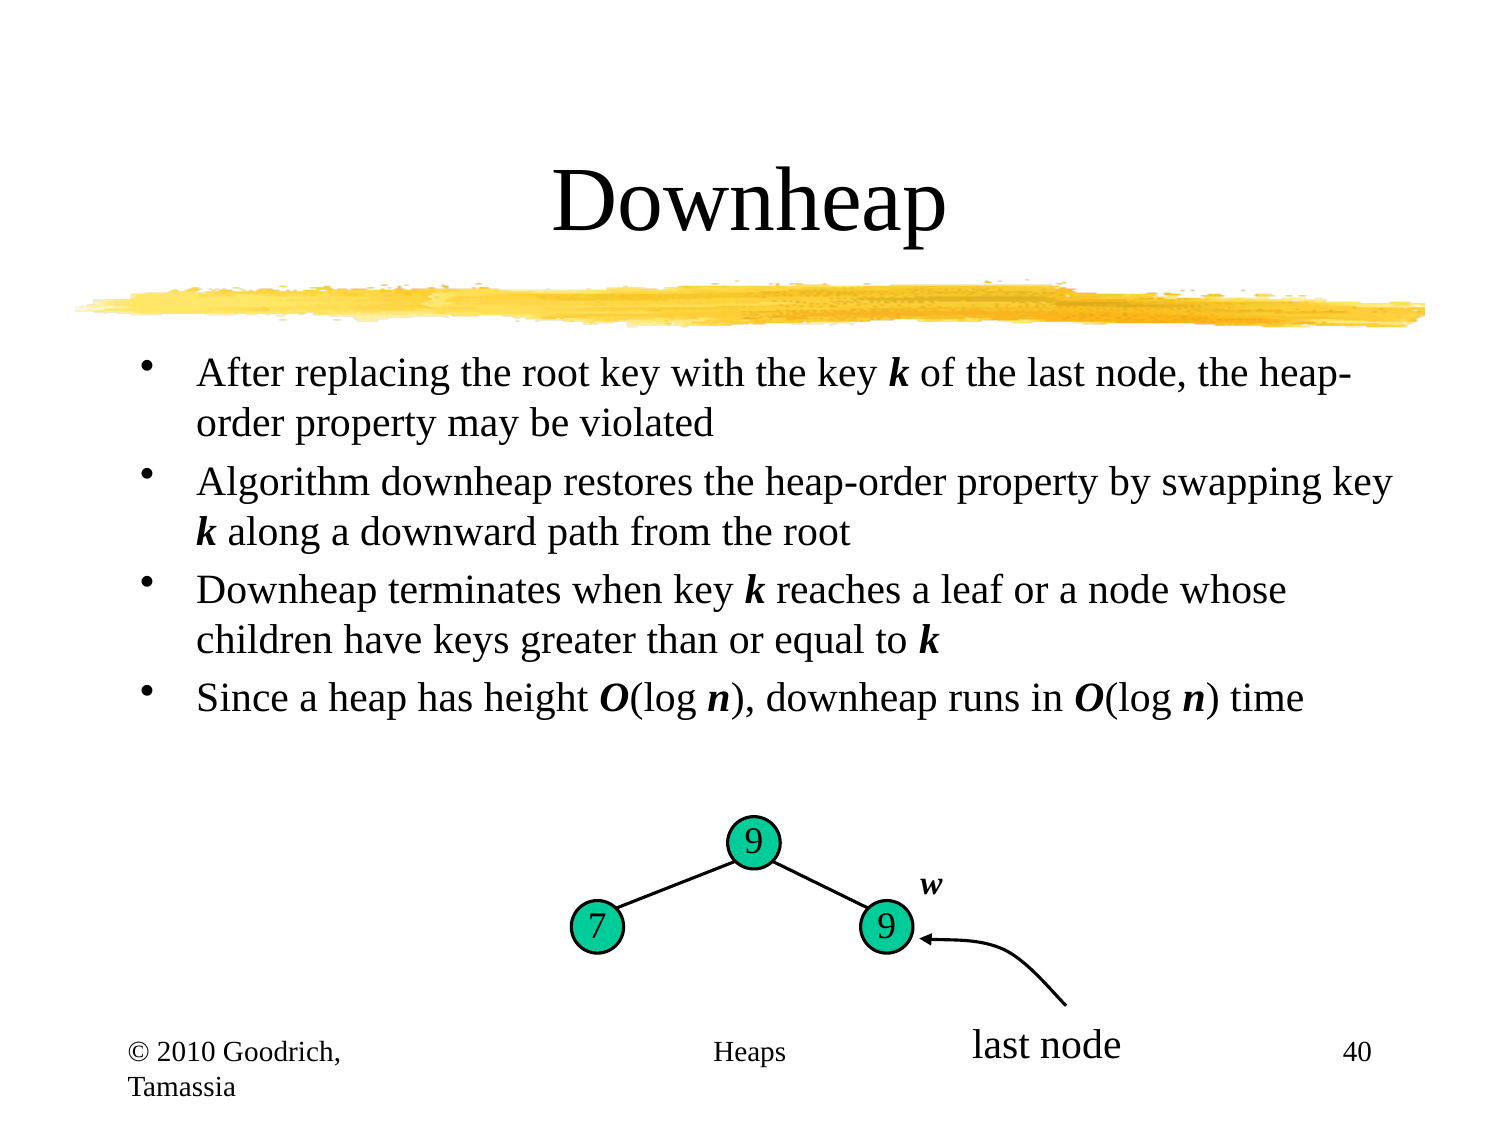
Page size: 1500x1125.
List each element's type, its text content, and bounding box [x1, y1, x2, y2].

list After replacing the root key with the key k of the last node, the heap-order property may be violated Algorithm downheap restores the heap-order property by swapping key k along a downward path from the root Downheap terminates when key k reaches a leaf or a node whose children have keys greater than or equal to k Since a heap has height O(log n), downheap runs in O(log n) time [124, 337, 1438, 738]
title Downheap [112, 99, 1388, 288]
text_box 9 [727, 816, 781, 869]
slide_number © 2010 Goodrich, Tamassia [112, 1024, 426, 1101]
text_box 9 [860, 900, 913, 954]
text_box last node [957, 1009, 1137, 1075]
picture [75, 274, 1425, 338]
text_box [772, 862, 869, 908]
slide_number 40 [1074, 1024, 1388, 1101]
footer Heaps [512, 1024, 988, 1101]
text_box [919, 933, 1067, 1006]
text_box 7 [571, 900, 624, 954]
text_box w [905, 854, 958, 909]
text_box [615, 862, 736, 908]
